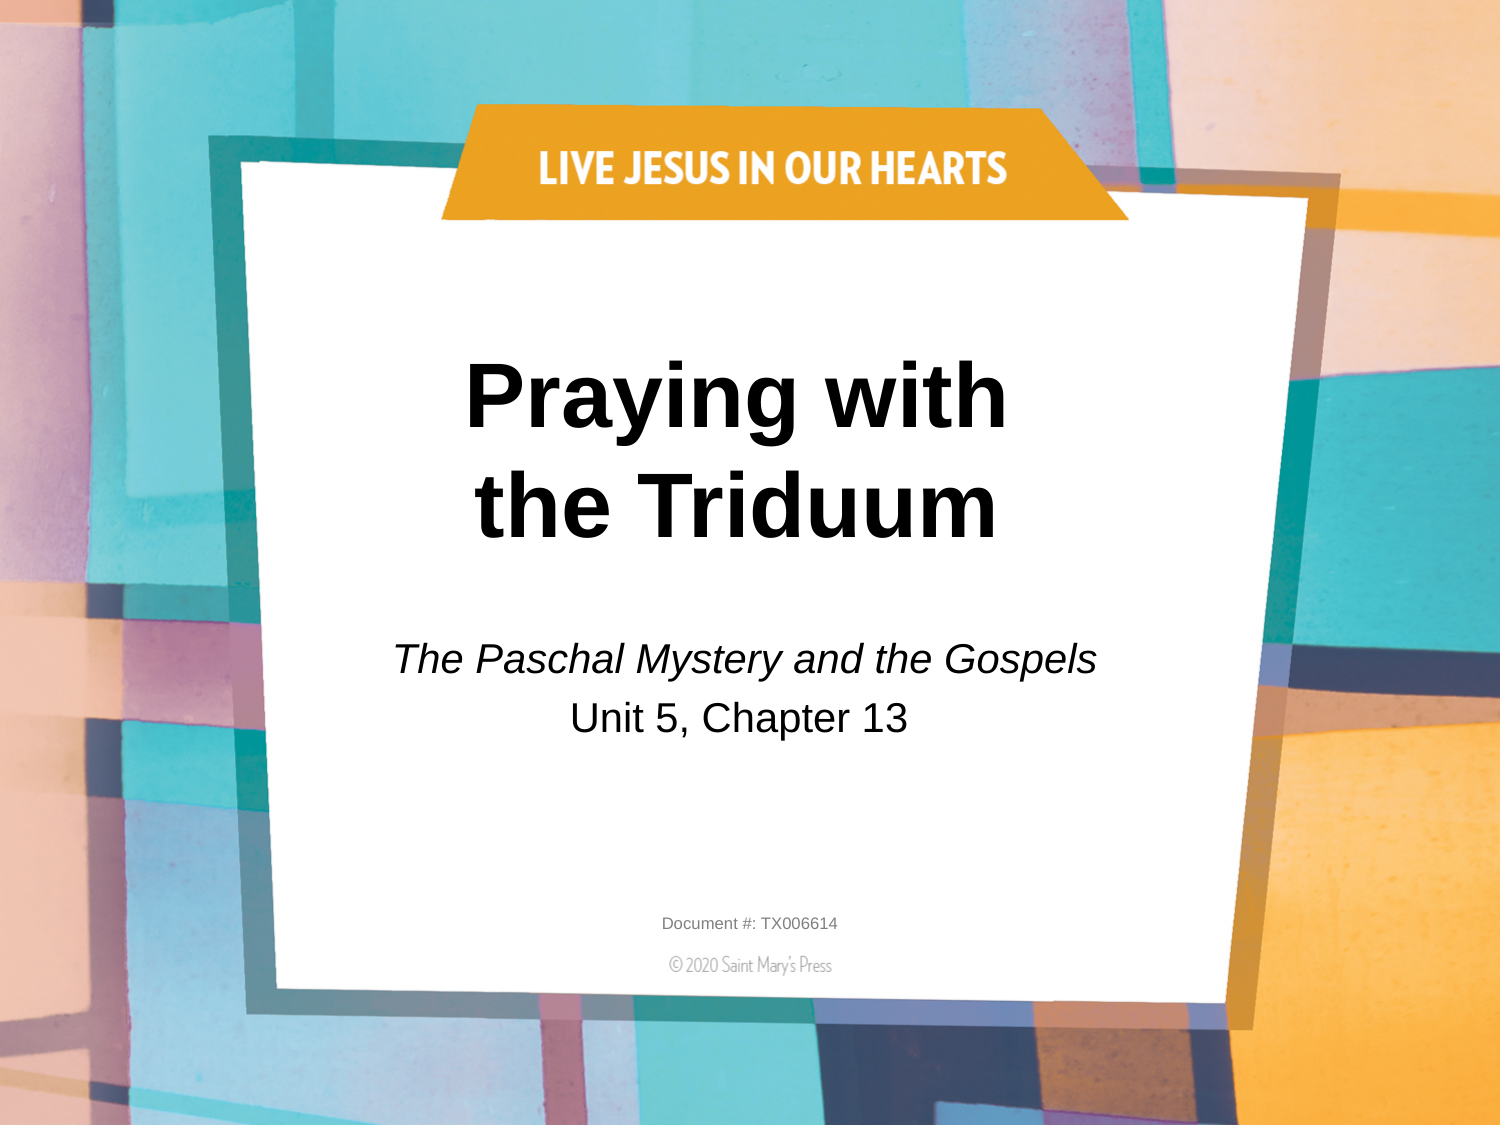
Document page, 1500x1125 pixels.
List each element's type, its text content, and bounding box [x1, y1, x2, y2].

picture [0, 933, 1500, 1125]
text_box The Paschal Mystery and the Gospels Unit 5, Chapter 13 [0, 624, 1495, 788]
picture [0, 567, 1500, 912]
picture [0, 0, 1500, 324]
text_box Document #: TX006614 [0, 912, 1500, 933]
title Praying with the Triduum [0, 324, 1500, 567]
